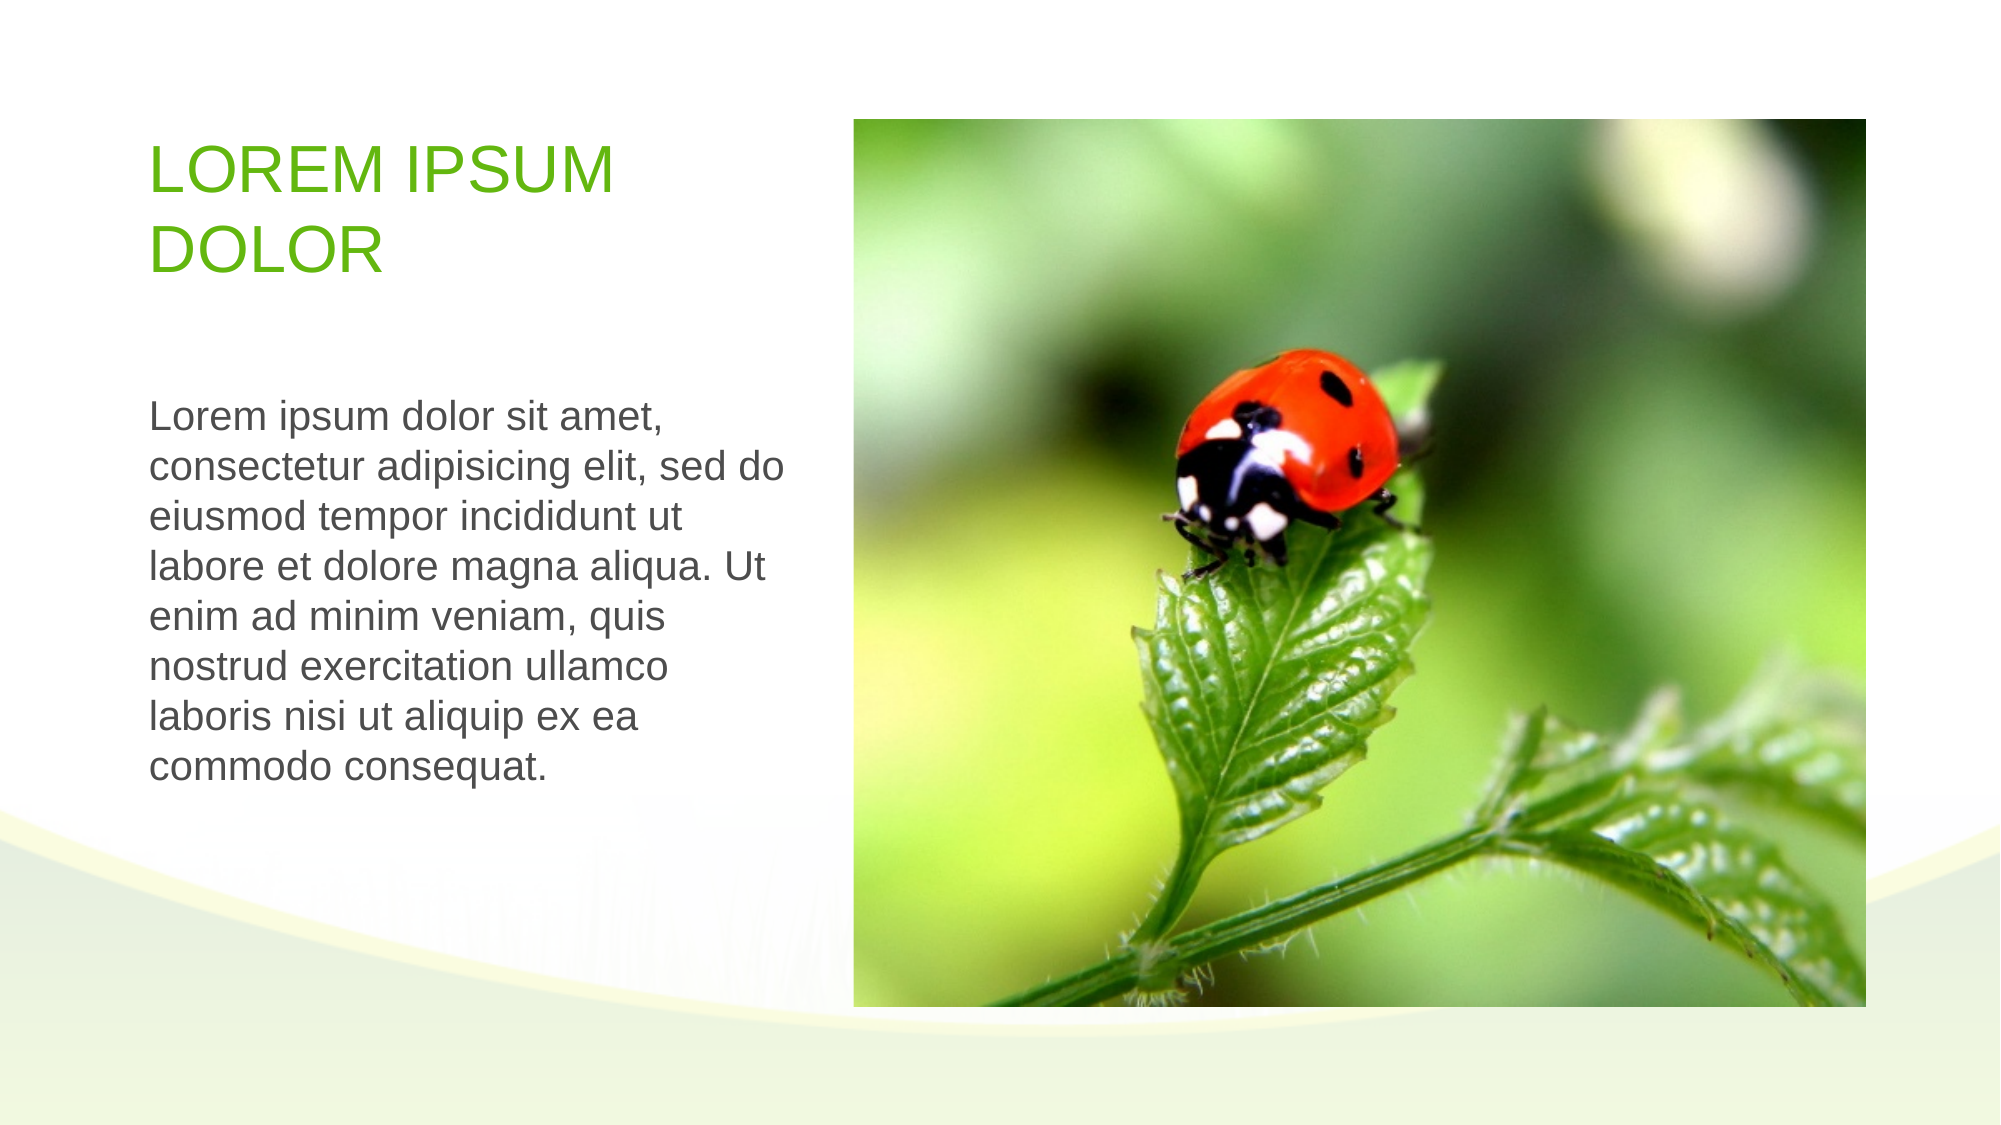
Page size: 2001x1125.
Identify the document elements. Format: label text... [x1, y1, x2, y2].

text_box Lorem ipsum dolor sit amet, consectetur adipisicing elit, sed do eiusmod tempor incididunt ut labore et dolore magna aliqua. Ut enim ad minim veniam, quis nostrud exercitation ullamco laboris nisi ut aliquip ex ea commodo consequat. [133, 381, 818, 1007]
text_box LOREM IPSUM DOLOR [133, 118, 818, 381]
text_box [853, 119, 1867, 1007]
